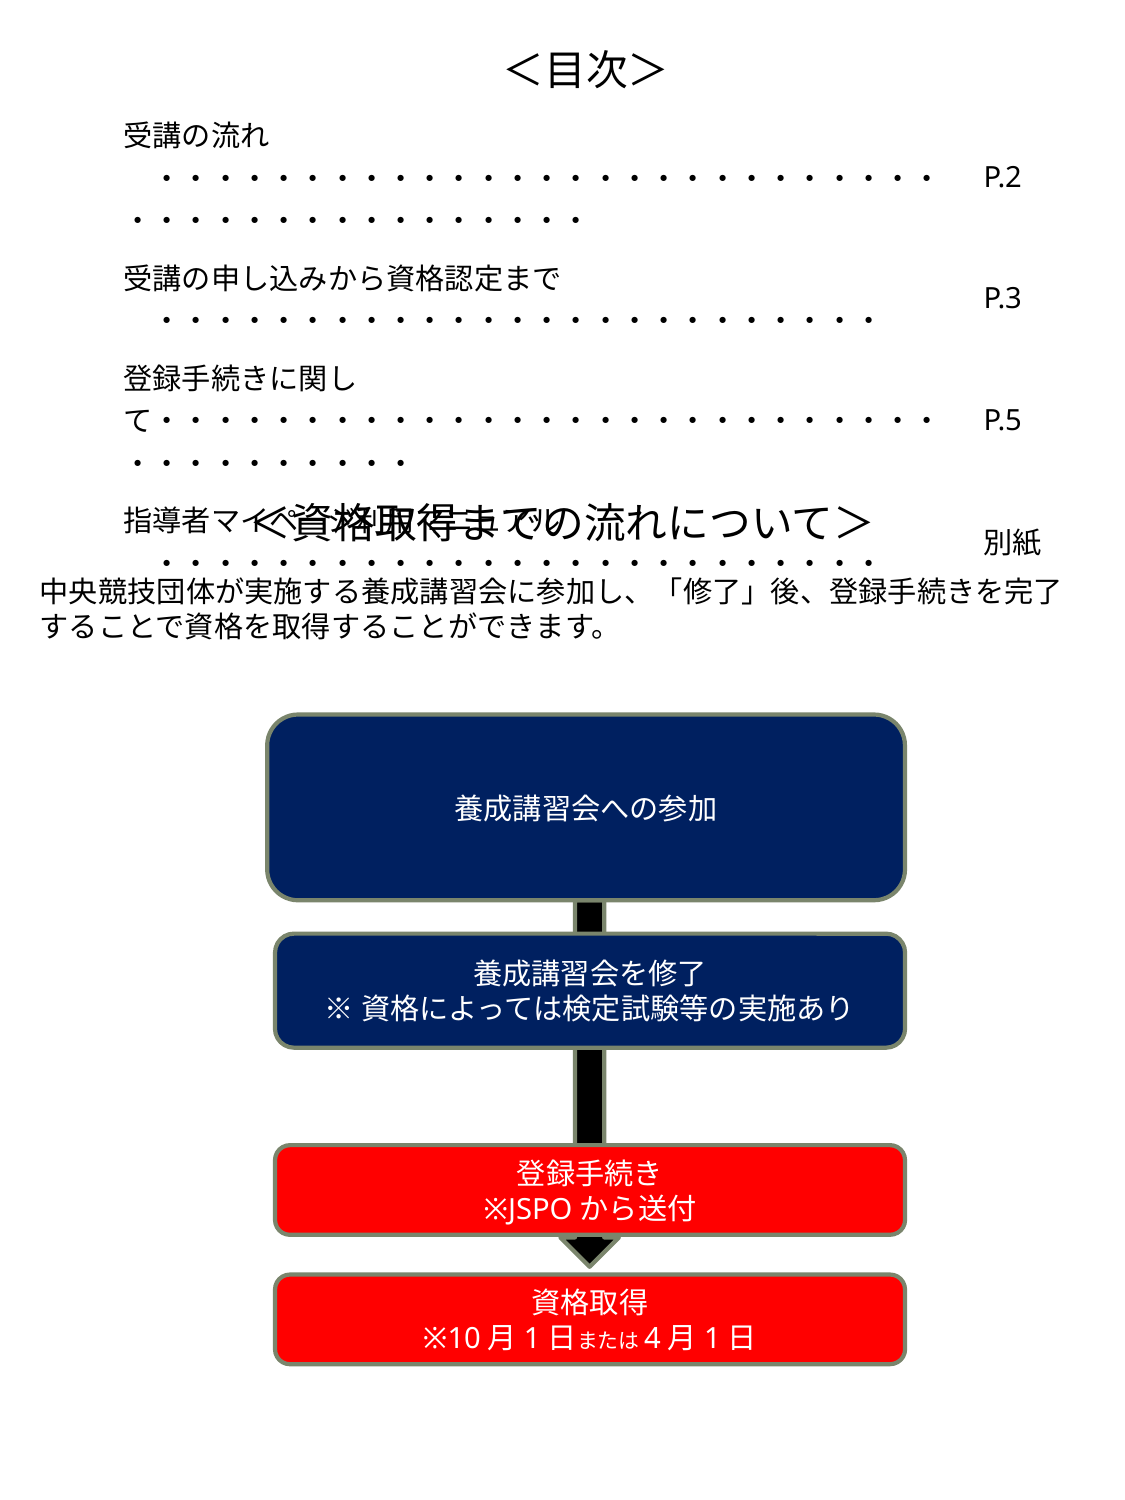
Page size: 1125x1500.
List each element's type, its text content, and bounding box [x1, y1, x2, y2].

table_cell 登録手続きに関して・・・・・・・・・・・・・・・・・・・・・・・・・・・・・・・・・・・・・ [108, 348, 969, 487]
table_cell P.2 [969, 105, 1064, 248]
table_cell 受講の流れ ・・・・・・・・・・・・・・・・・・・・・・・・・・・・・・・・・・・・・・・・・・・ [108, 105, 969, 248]
table_cell P.3 [969, 248, 1064, 348]
table_header ＜目次＞ [108, 29, 1064, 105]
table_cell 受講の申し込みから資格認定まで ・・・・・・・・・・・・・・・・・・・・・・・・・ [108, 248, 969, 348]
table_cell P.5 [969, 348, 1064, 487]
text_box ＜資格取得までの流れについて＞ 中央競技団体が実施する養成講習会に参加し、「修了」後、登録手続きを完了することで資格を取得することができます。 [23, 487, 1102, 738]
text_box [266, 714, 906, 1365]
